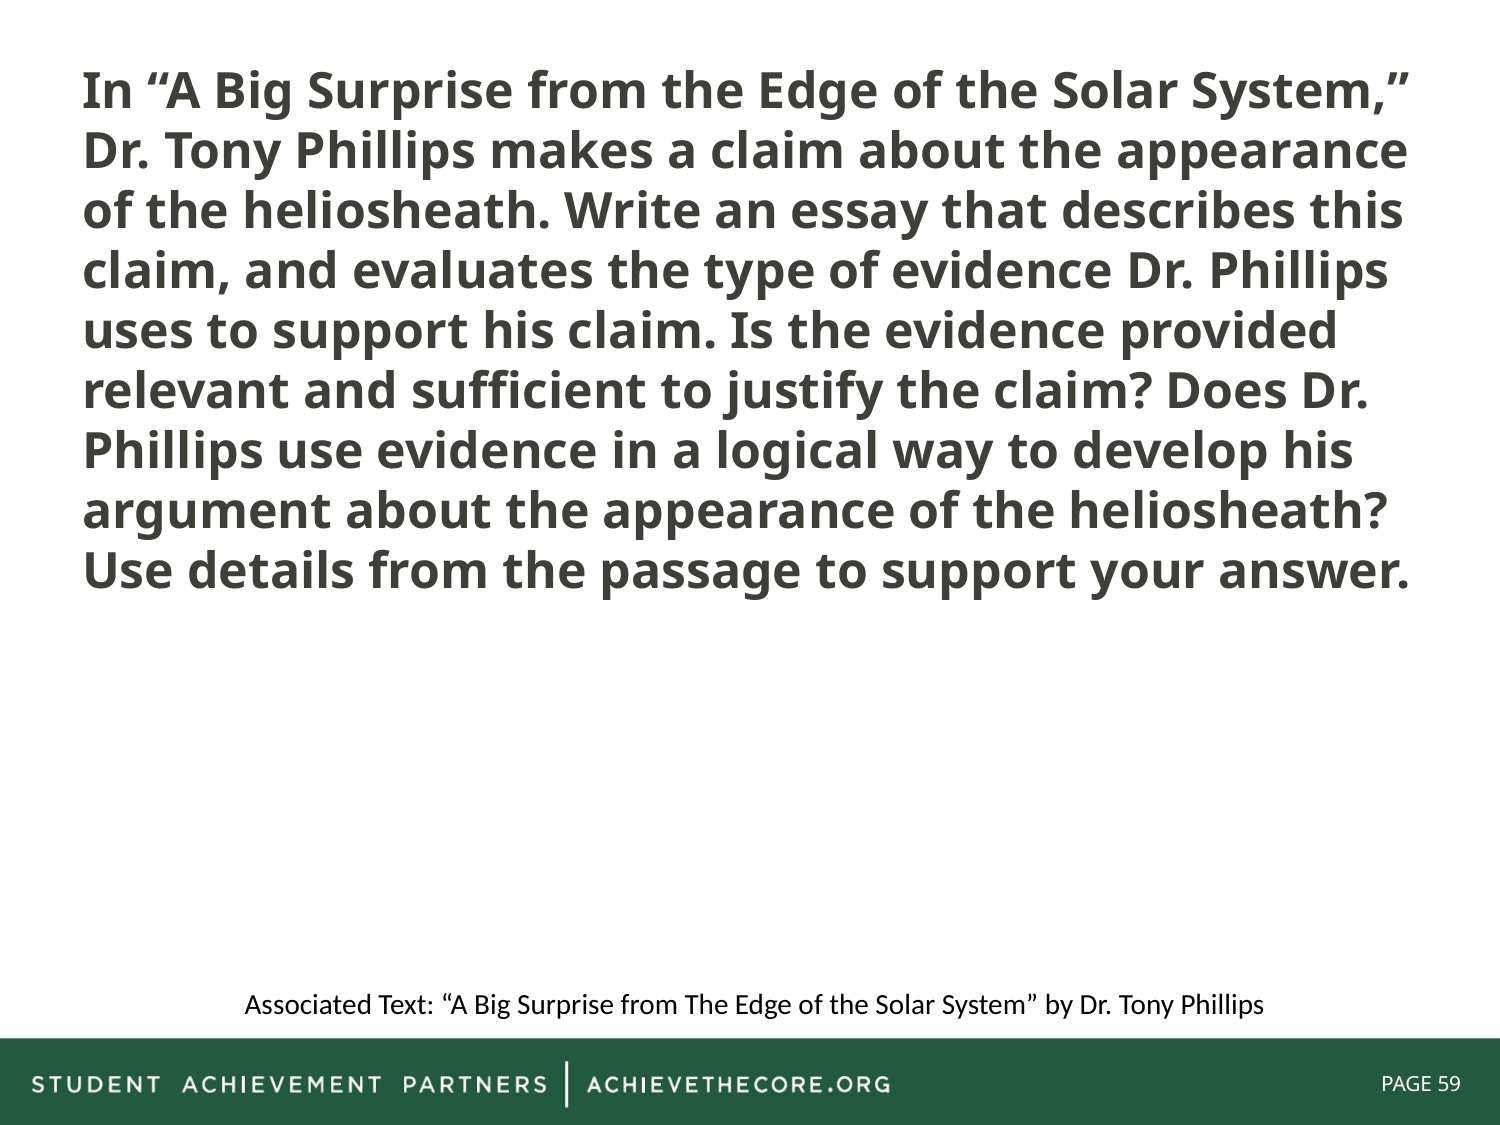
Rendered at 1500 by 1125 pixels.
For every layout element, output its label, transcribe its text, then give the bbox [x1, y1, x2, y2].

list In “A Big Surprise from the Edge of the Solar System,” Dr. Tony Phillips makes a claim about the appearance of the heliosheath. Write an essay that describes this claim, and evaluates the type of evidence Dr. Phillips uses to support his claim. Is the evidence provided relevant and sufficient to justify the claim? Does Dr. Phillips use evidence in a logical way to develop his argument about the appearance of the heliosheath? Use details from the passage to support your answer. [67, 50, 1444, 903]
text_box Associated Text: “A Big Surprise from The Edge of the Solar System” by Dr. Tony Phillips [67, 977, 1444, 1028]
